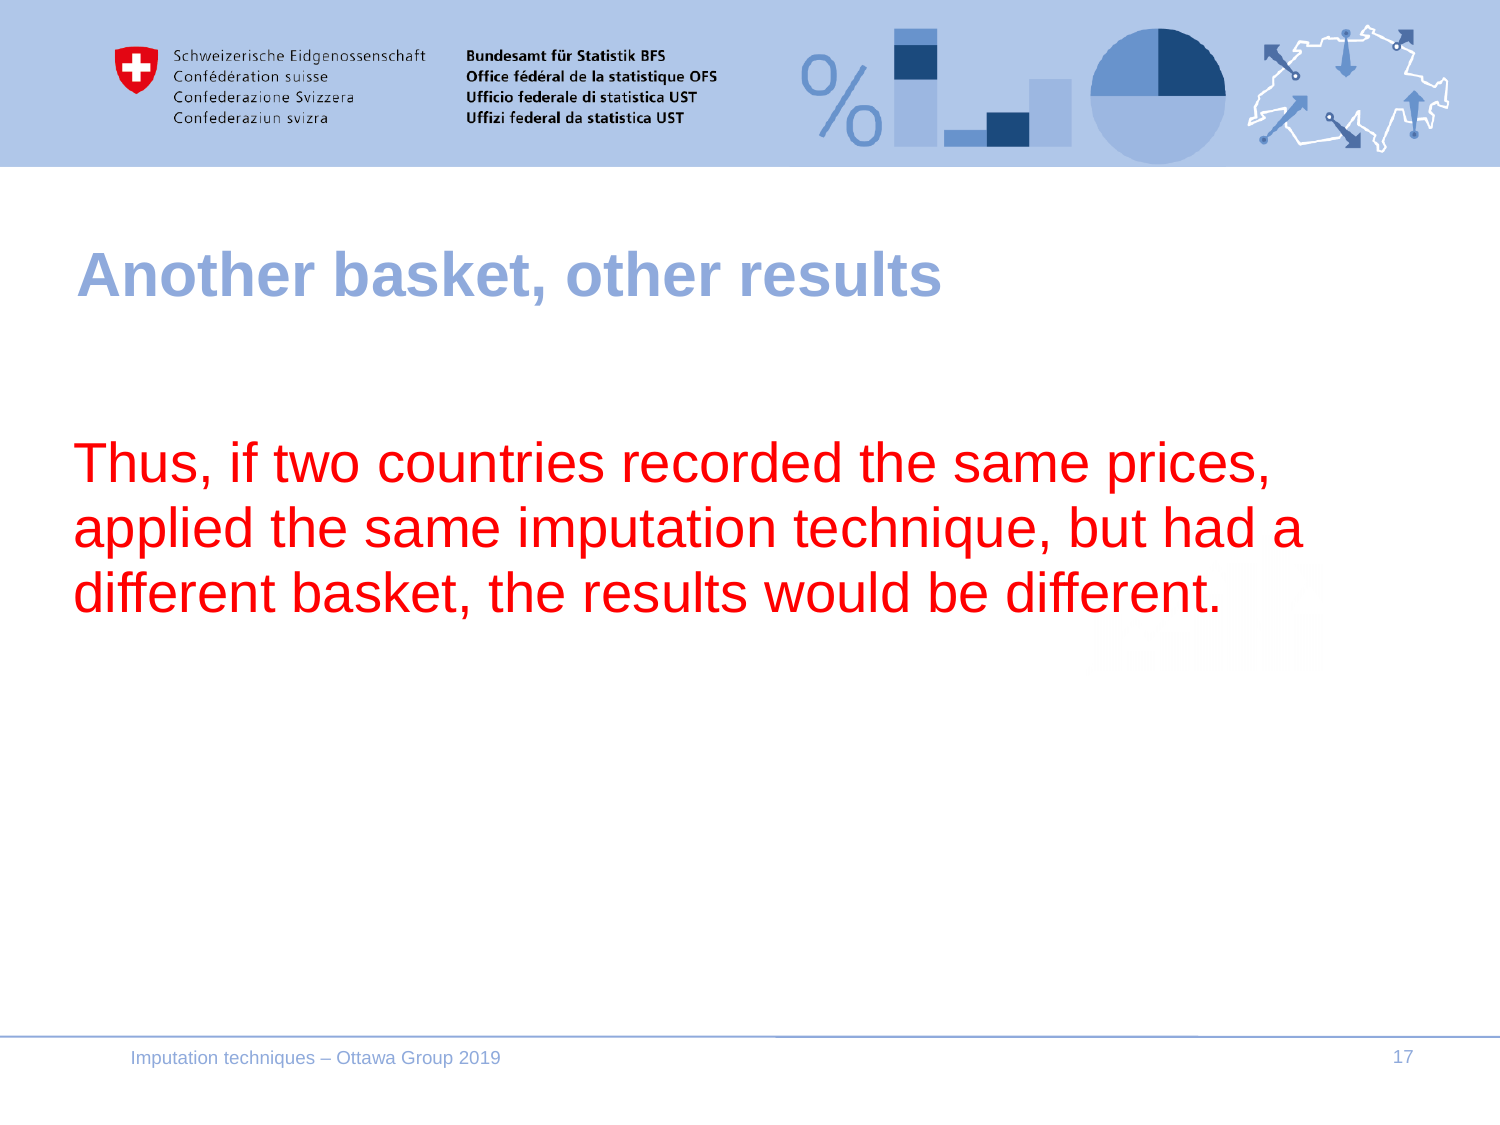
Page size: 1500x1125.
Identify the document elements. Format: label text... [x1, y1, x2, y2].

title Another basket, other results [76, 233, 1414, 310]
picture [0, 0, 1500, 167]
list Thus, if two countries recorded the same prices, applied the same imputation technique, but had a different basket, the results would be different. [73, 429, 1414, 806]
